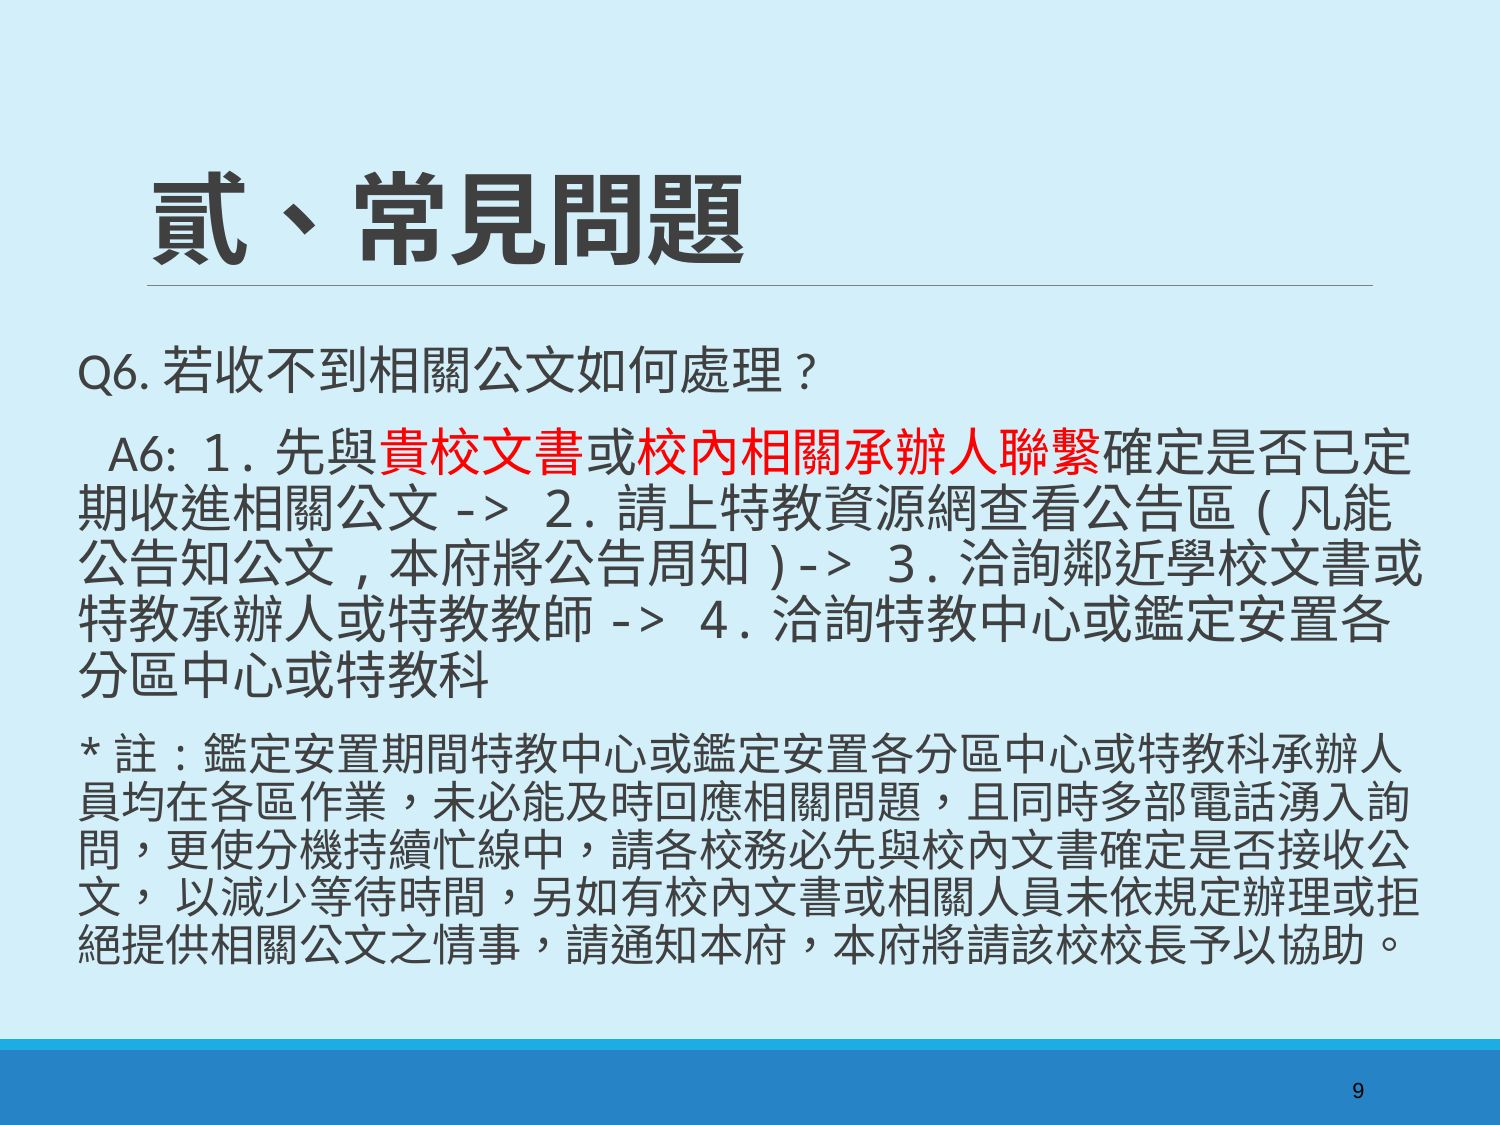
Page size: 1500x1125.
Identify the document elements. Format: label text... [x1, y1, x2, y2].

slide_number 9 [1217, 1059, 1380, 1120]
title 貳、常見問題 [134, 47, 1373, 255]
list Q6.若收不到相關公文如何處理? A6: 1.先與貴校文書或校內相關承辦人聯繫確定是否已定期收進相關公文-> 2.請上特教資源網查看公告區(凡能公告知公文,本府將公告周知)-> 3.洽詢鄰近學校文書或特教承辦人或特教教師-> 4.洽詢特教中心或鑑定安置各分區中心或特教科 *註:鑑定安置期間特教中心或鑑定安置各分區中心或特教科承辦人員均在各區作業，未必能及時回應相關問題，且同時多部電話湧入詢問，更使分機持續忙線中，請各校務必先與校內文書確定是否接收公文， 以減少等待時間，另如有校內文書或相關人員未依規定辦理或拒絕提供相關公文之情事，請通知本府，本府將請該校校長予以協助。 [77, 255, 1428, 998]
